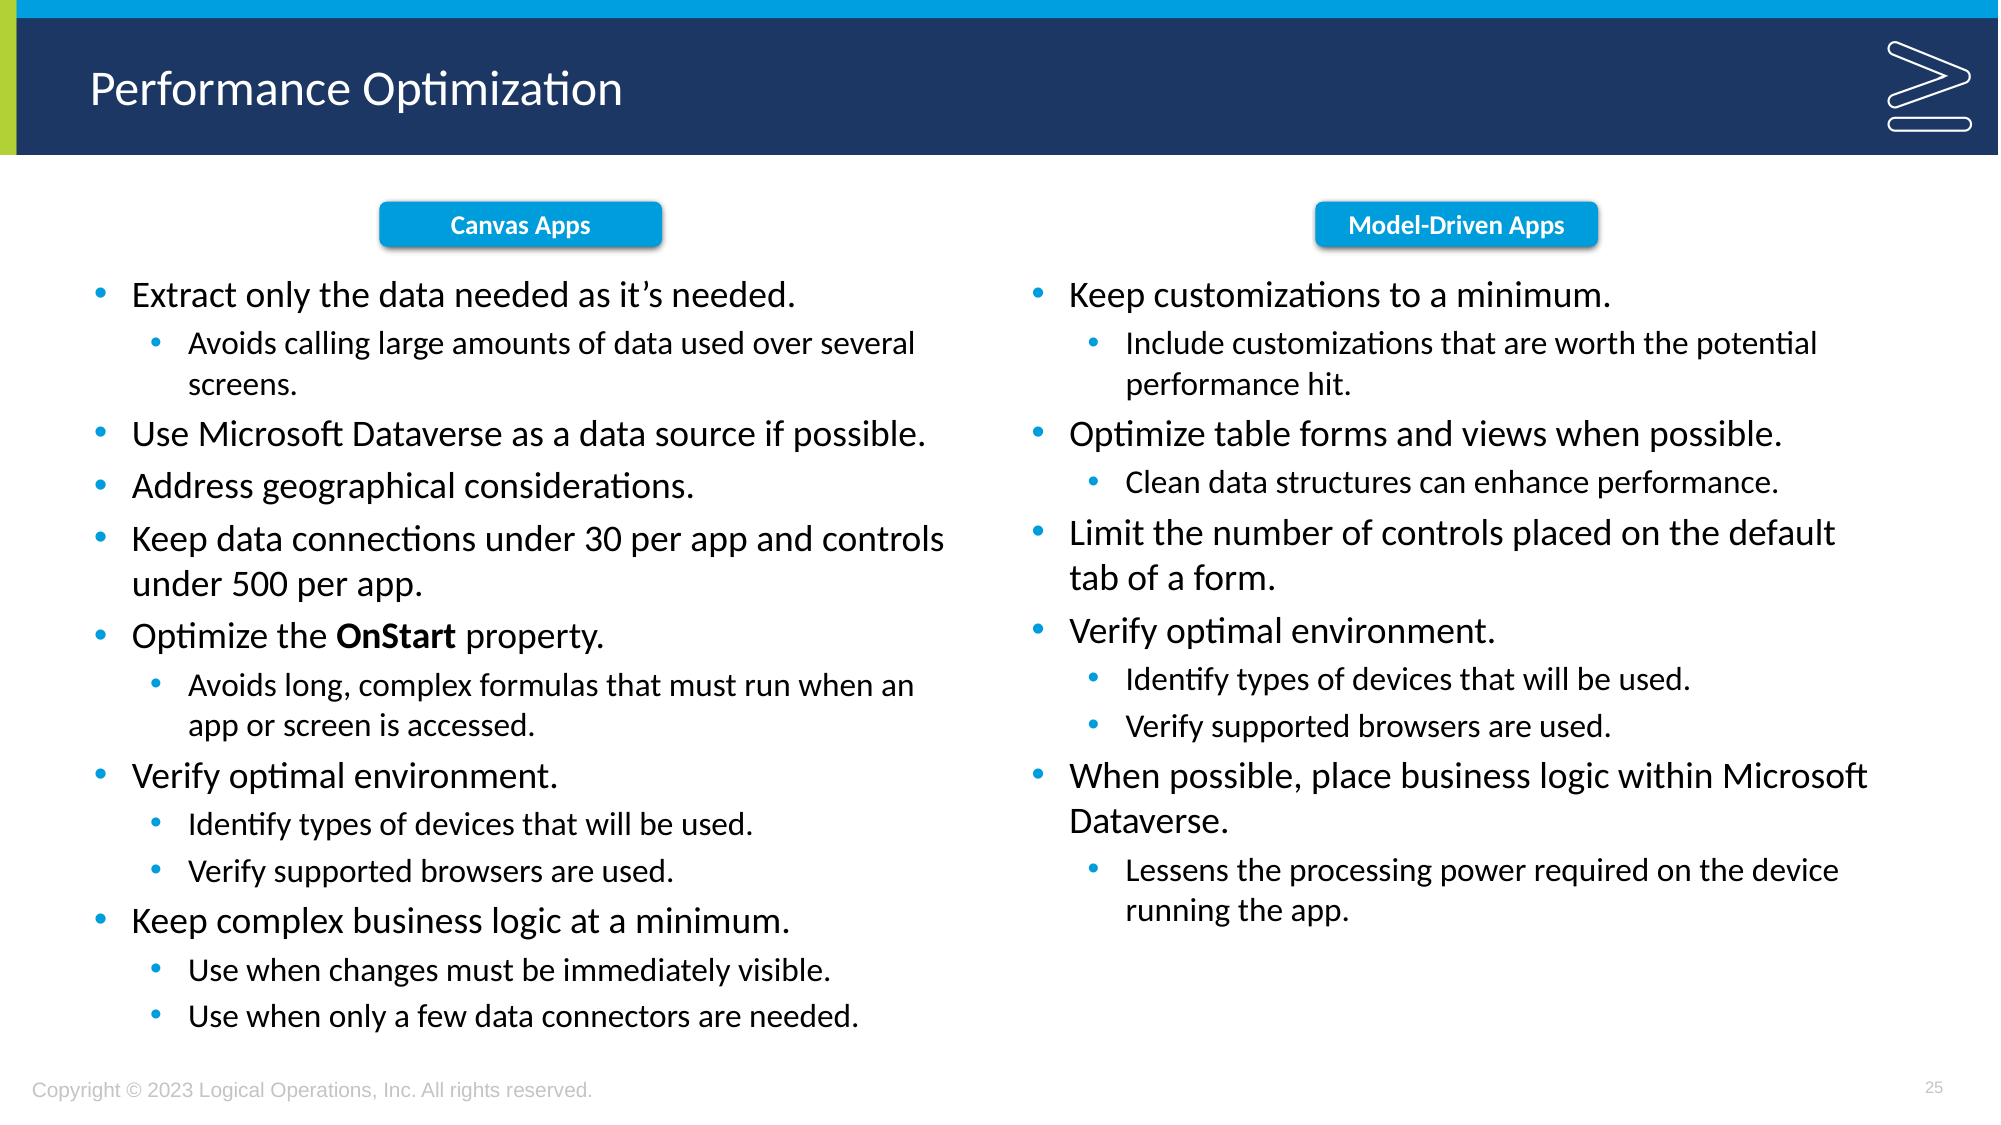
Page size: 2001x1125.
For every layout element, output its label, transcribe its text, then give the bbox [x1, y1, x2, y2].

list Keep customizations to a minimum. Include customizations that are worth the potential performance hit. Optimize table forms and views when possible. Clean data structures can enhance performance. Limit the number of controls placed on the default tab of a form. Verify optimal environment. Identify types of devices that will be used. Verify supported browsers are used. When possible, place business logic within Microsoft Dataverse. Lessens the processing power required on the device running the app. [1016, 262, 1900, 1005]
text_box Canvas Apps [379, 201, 663, 247]
title Performance Optimization [74, 16, 1850, 155]
slide_number 25 [1491, 1057, 1959, 1118]
text_box Model-Driven Apps [1315, 201, 1599, 247]
picture [0, 0, 74, 155]
picture [1850, 19, 1998, 155]
list Extract only the data needed as it’s needed. Avoids calling large amounts of data used over several screens. Use Microsoft Dataverse as a data source if possible. Address geographical considerations. Keep data connections under 30 per app and controls under 500 per app. Optimize the OnStart property. Avoids long, complex formulas that must run when an app or screen is accessed. Verify optimal environment. Identify types of devices that will be used. Verify supported browsers are used. Keep complex business logic at a minimum. Use when changes must be immediately visible. Use when only a few data connectors are needed. [79, 262, 963, 1005]
